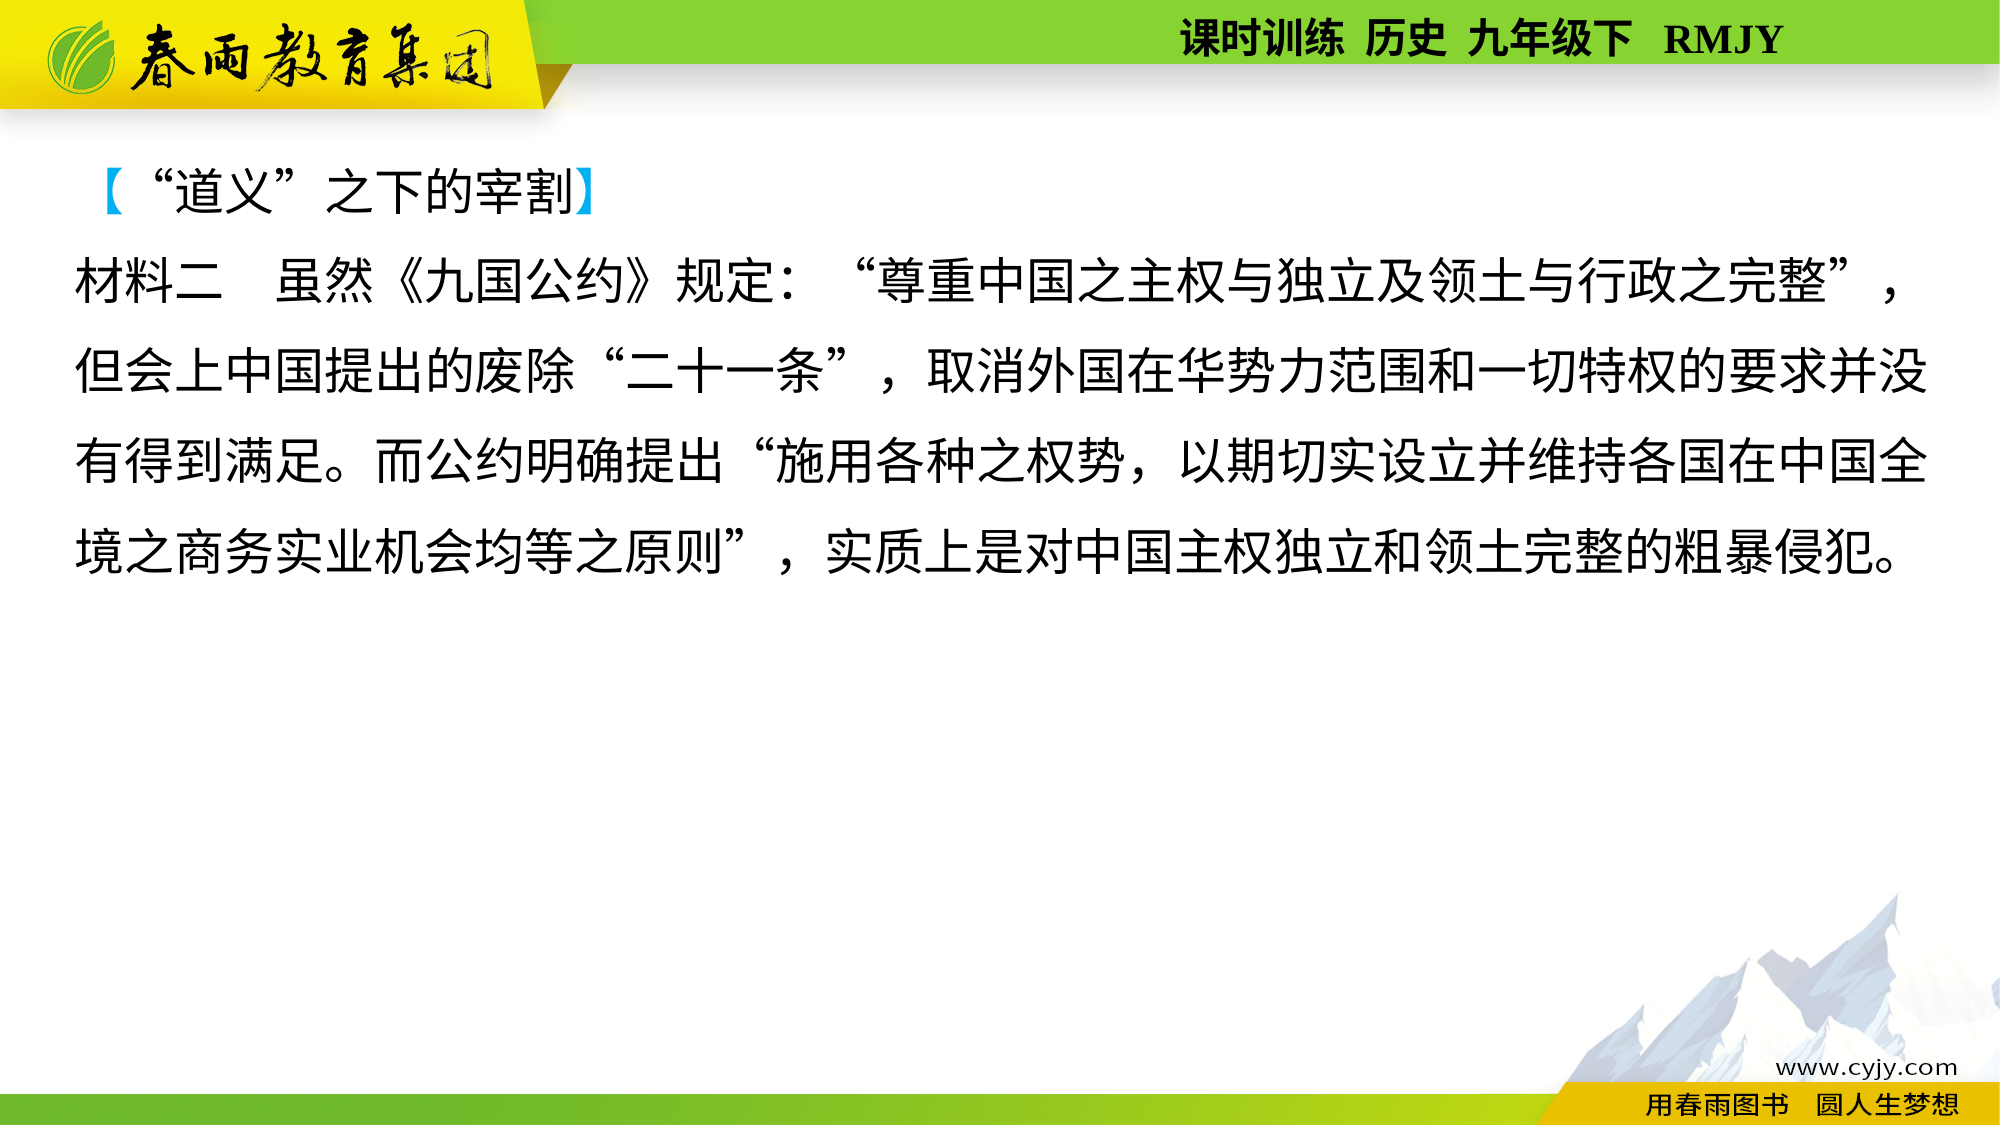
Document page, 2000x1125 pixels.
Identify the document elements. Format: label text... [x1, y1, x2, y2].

list 【“道义”之下的宰割】 材料二 虽然《九国公约》规定：“尊重中国之主权与独立及领土与行政之完整”，但会上中国提出的废除“二十一条”，取消外国在华势力范围和一切特权的要求并没有得到满足。而公约明确提出“施用各种之权势，以期切实设立并维持各国在中国全境之商务实业机会均等之原则”，实质上是对中国主权独立和领土完整的粗暴侵犯。 [59, 122, 1944, 581]
picture [0, 0, 2000, 1125]
